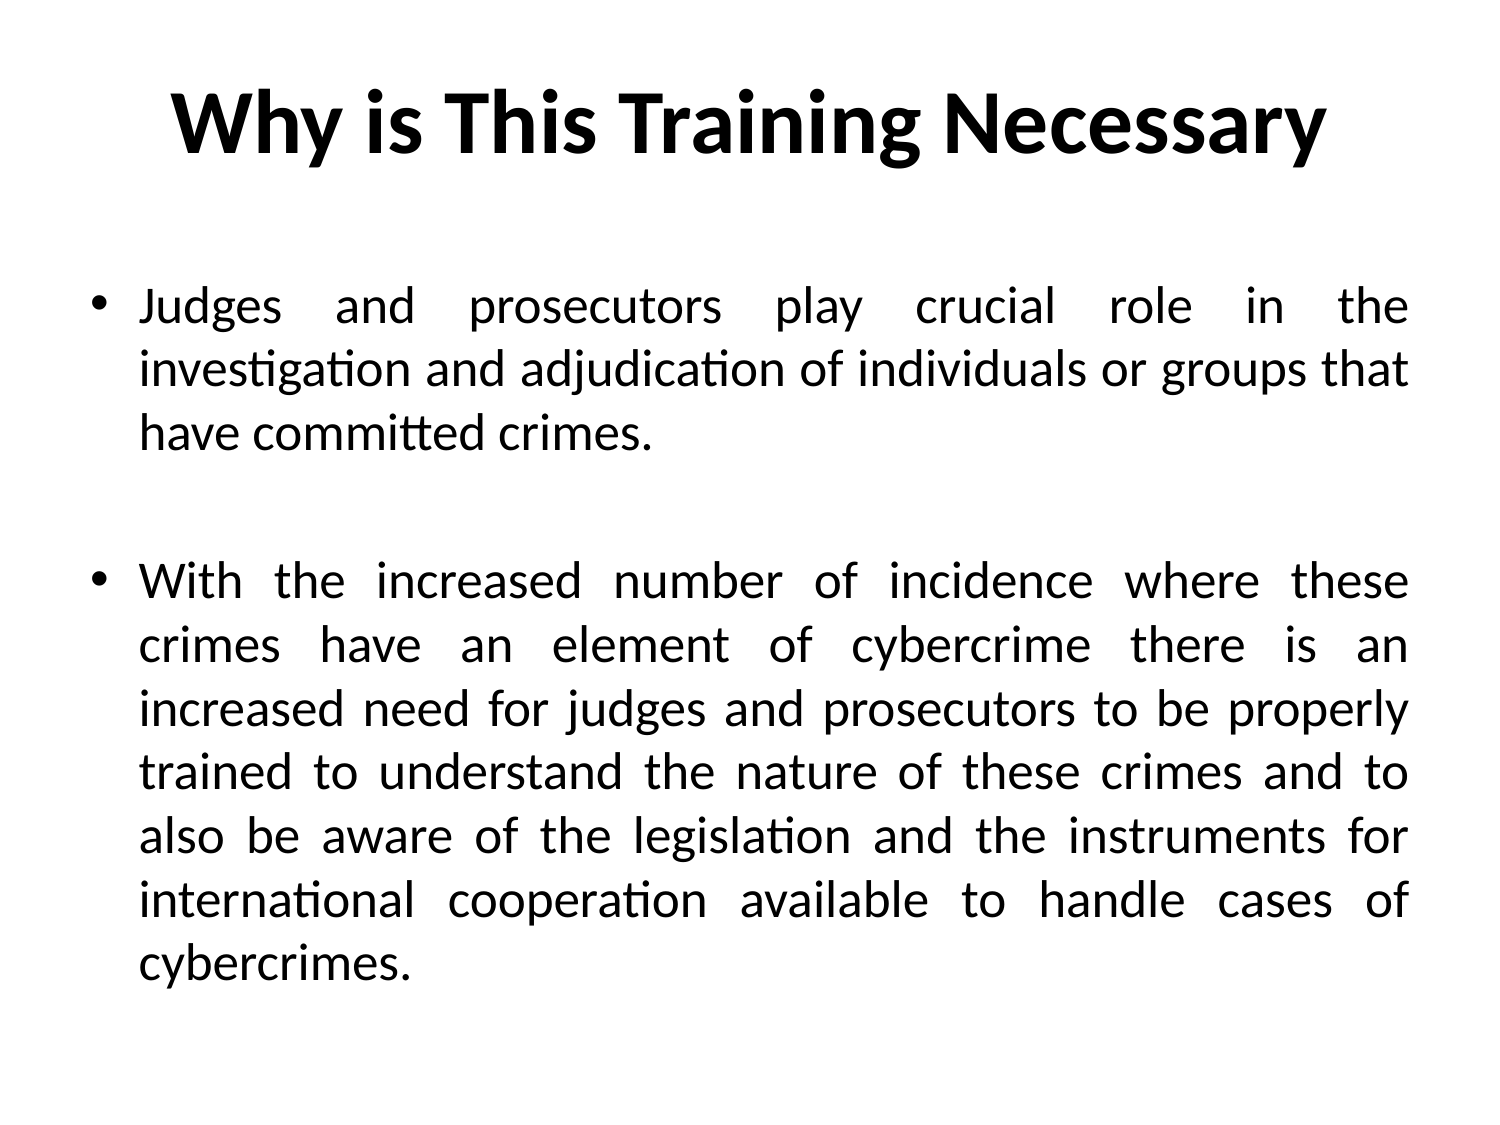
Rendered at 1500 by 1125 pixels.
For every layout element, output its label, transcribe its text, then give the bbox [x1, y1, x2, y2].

title Why is This Training Necessary [75, 45, 1425, 190]
list Judges and prosecutors play crucial role in the investigation and adjudication of individuals or groups that have committed crimes. With the increased number of incidence where these crimes have an element of cybercrime there is an increased need for judges and prosecutors to be properly trained to understand the nature of these crimes and to also be aware of the legislation and the instruments for international cooperation available to handle cases of cybercrimes. [75, 262, 1425, 1005]
